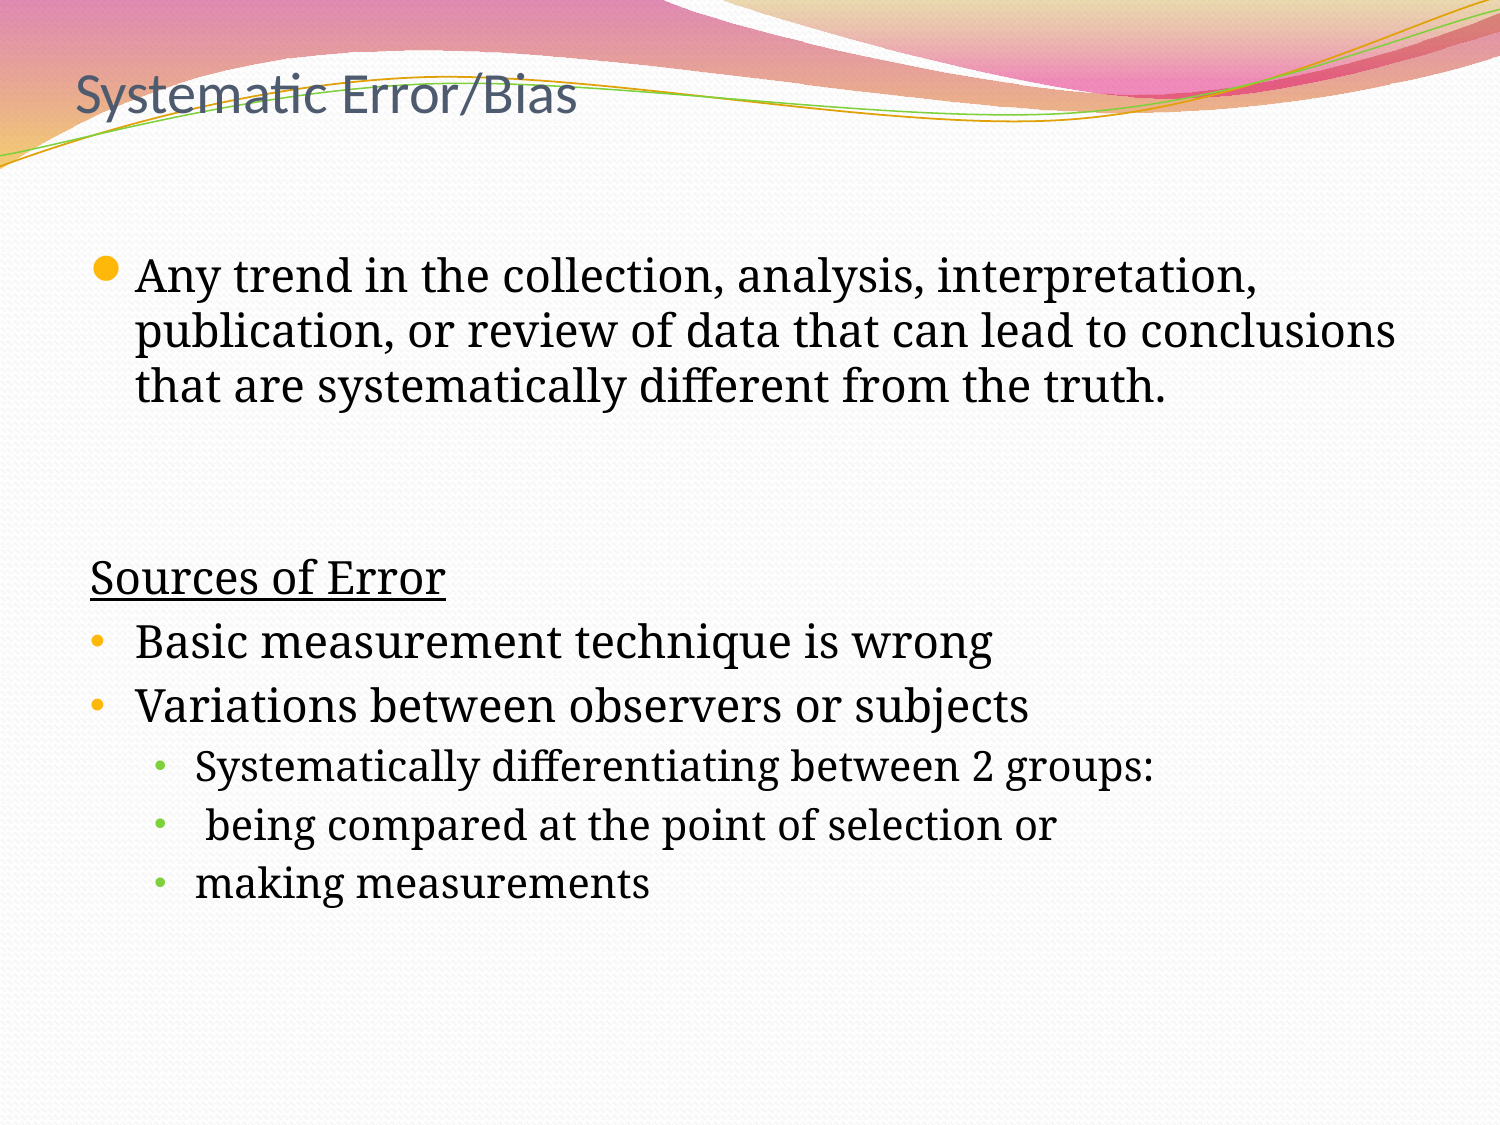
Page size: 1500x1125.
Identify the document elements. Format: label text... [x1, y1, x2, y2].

title Systematic Error/Bias [75, 45, 1425, 125]
list Any trend in the collection, analysis, interpretation, publication, or review of data that can lead to conclusions that are systematically different from the truth. Sources of Error Basic measurement technique is wrong Variations between observers or subjects Systematically differentiating between 2 groups: being compared at the point of selection or making measurements [75, 174, 1425, 1005]
